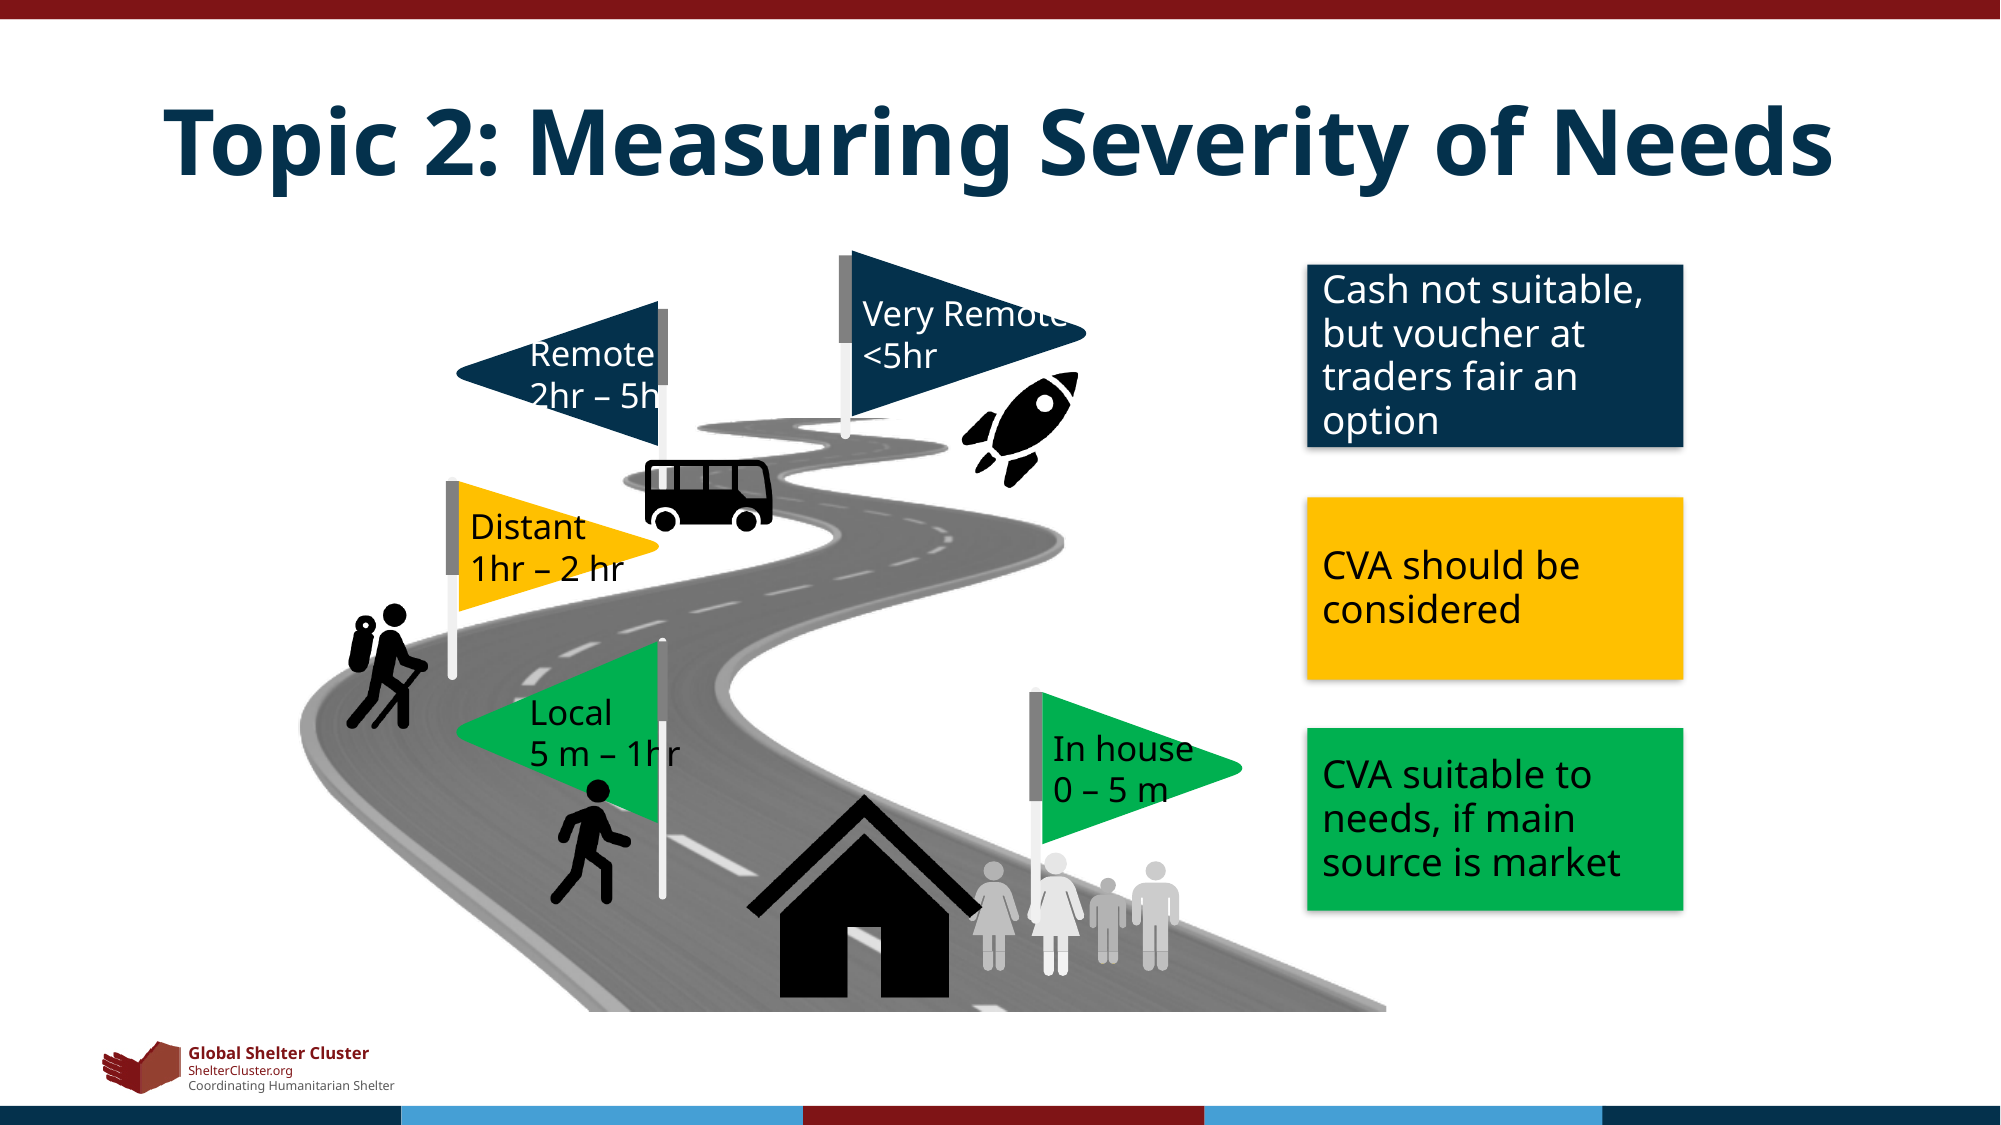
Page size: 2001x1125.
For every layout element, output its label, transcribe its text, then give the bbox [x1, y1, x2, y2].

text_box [277, 476, 662, 922]
picture [638, 425, 778, 565]
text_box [860, 686, 1246, 1125]
text_box CVA suitable to needs, if main source is market [1392, 727, 1684, 911]
text_box Cash not suitable, but voucher at traders fair an option [1307, 264, 1684, 448]
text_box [643, 250, 1090, 624]
picture [102, 1041, 181, 1094]
picture [248, 360, 1388, 1031]
picture [317, 596, 457, 736]
title Topic 2: Measuring Severity of Needs [99, 45, 1900, 233]
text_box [453, 300, 637, 492]
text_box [667, 637, 836, 919]
text_box CVA should be considered [1392, 497, 1684, 680]
